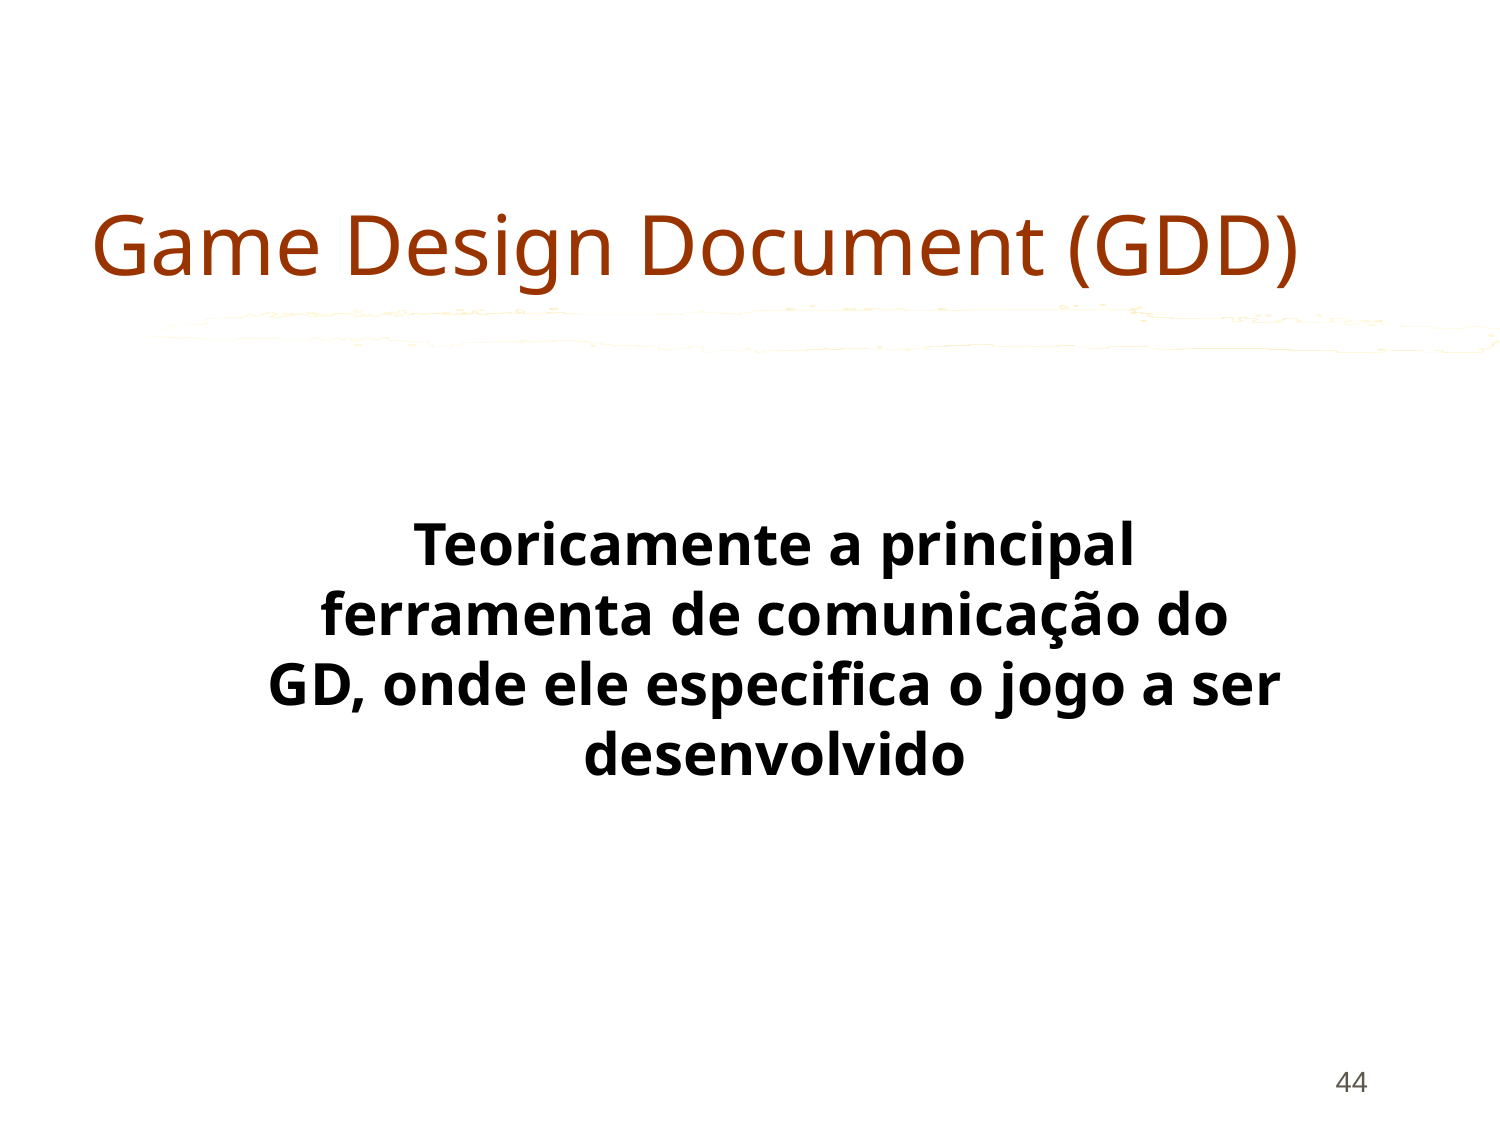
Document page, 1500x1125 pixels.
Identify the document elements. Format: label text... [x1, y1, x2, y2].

title Game Design Document (GDD) [75, 50, 1417, 300]
slide_number 44 [1083, 1021, 1384, 1107]
subtitle Teoricamente a principal ferramenta de comunicação do GD, onde ele especifica o jogo a ser desenvolvido [249, 500, 1300, 791]
